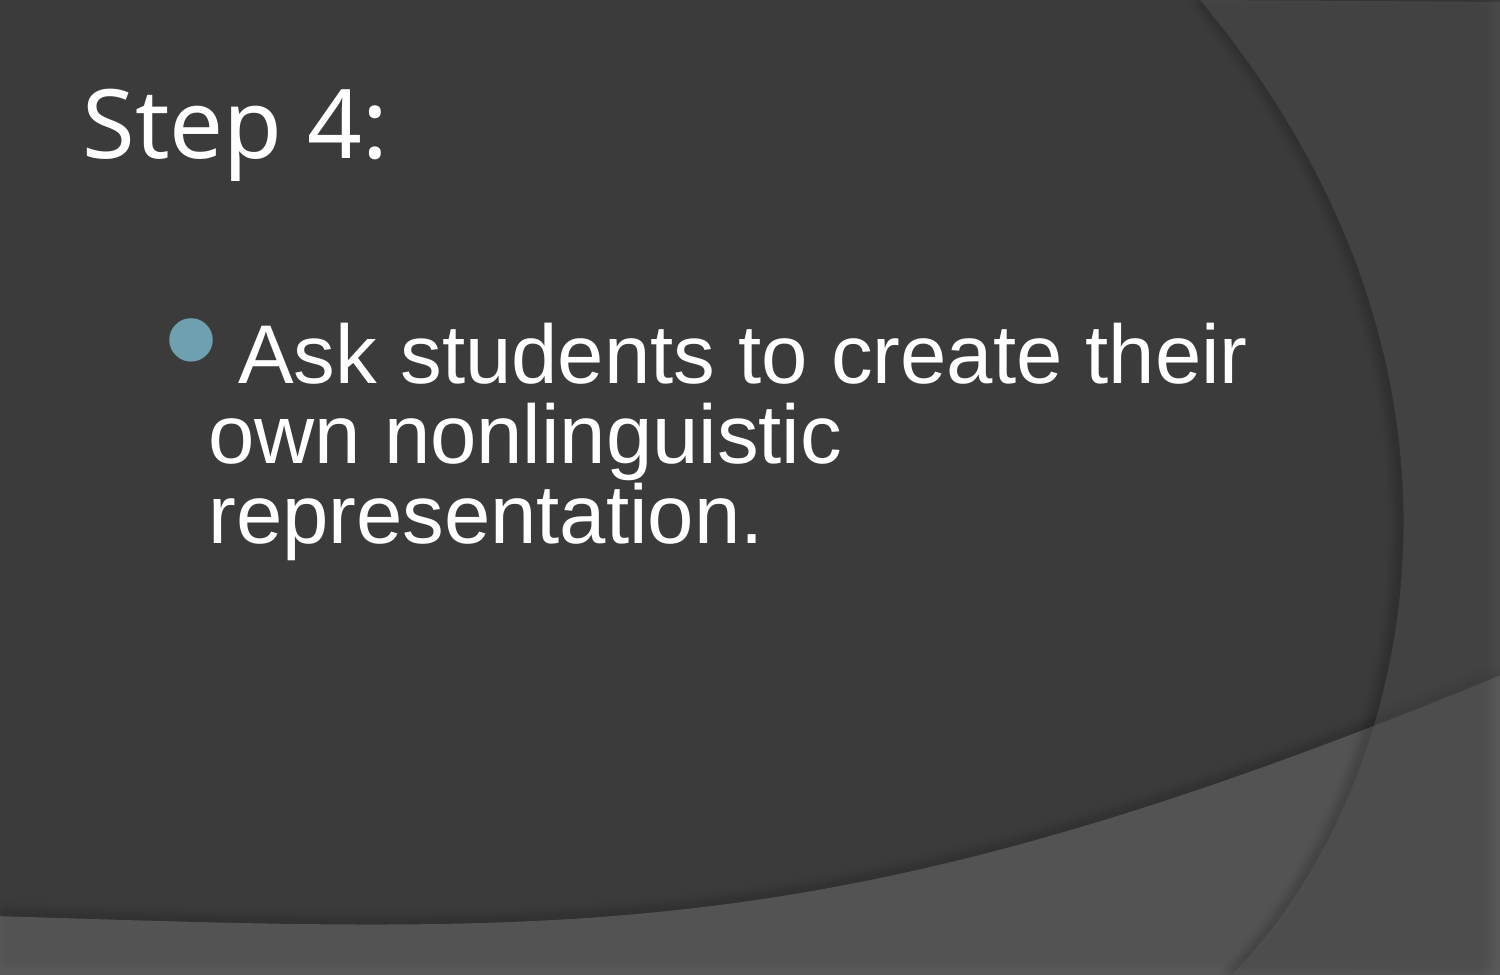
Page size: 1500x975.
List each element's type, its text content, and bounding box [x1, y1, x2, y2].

title Step 4: [74, 38, 1301, 202]
list Ask students to create their own nonlinguistic representation. [74, 312, 1301, 872]
